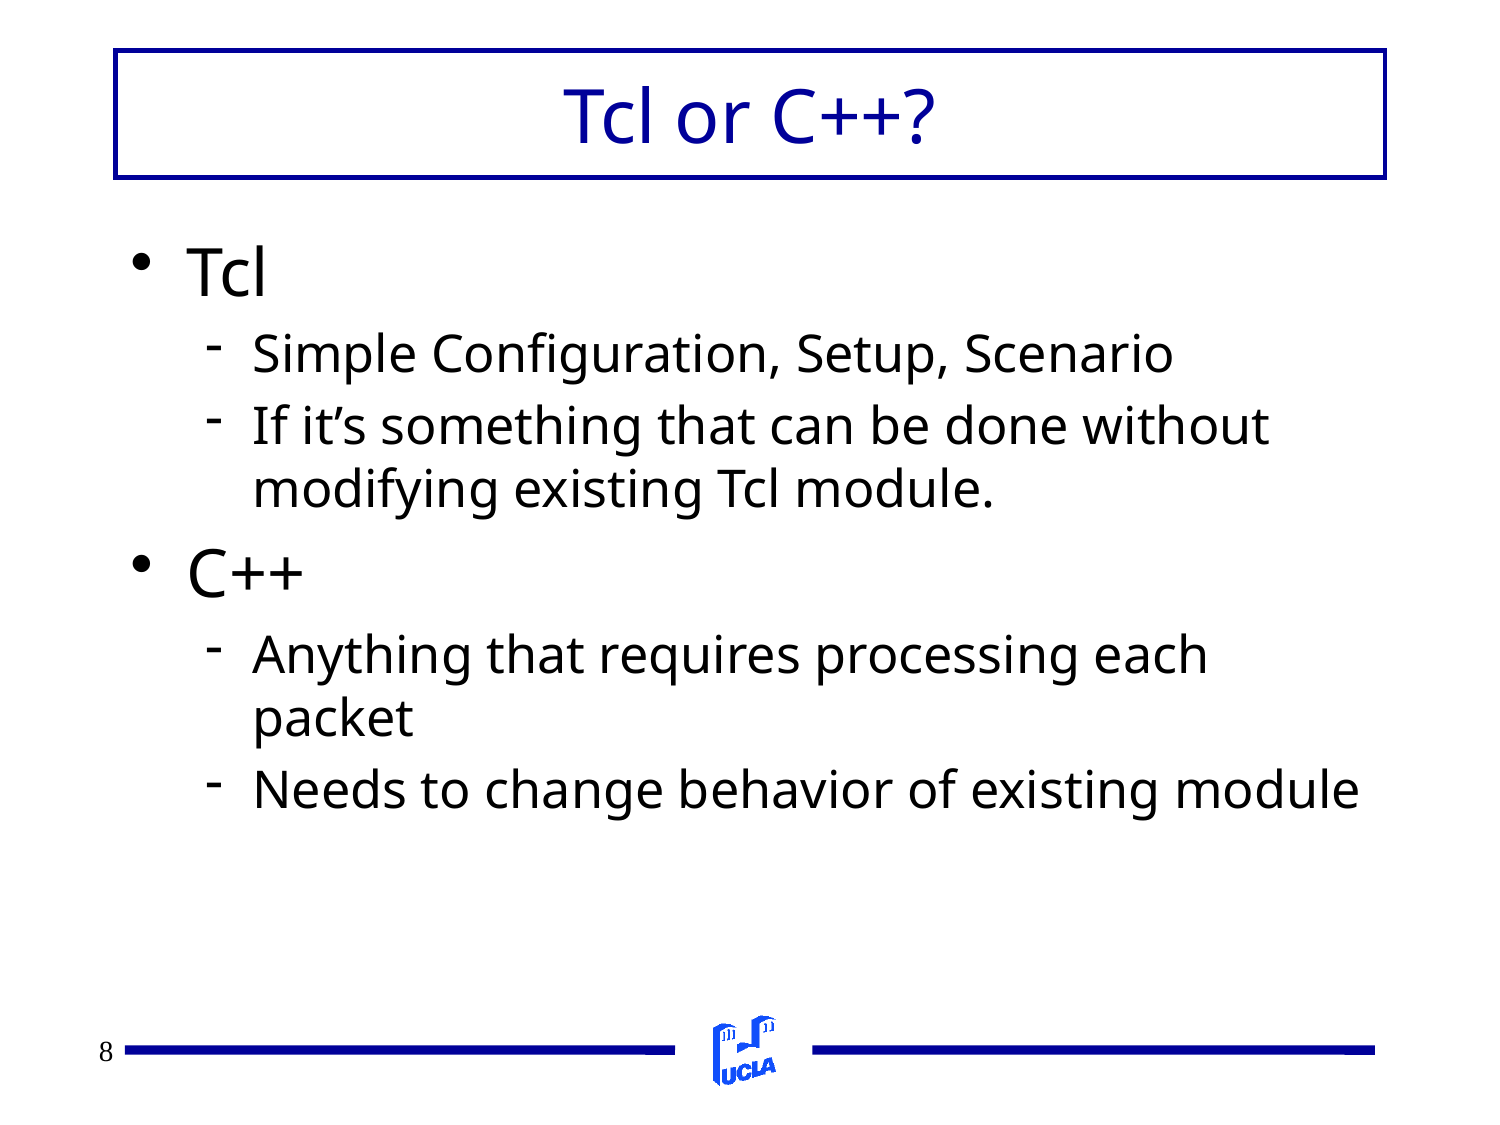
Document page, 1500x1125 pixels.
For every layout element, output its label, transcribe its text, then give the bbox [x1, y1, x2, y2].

title Tcl or C++? [113, 48, 1387, 180]
list Tcl Simple Configuration, Setup, Scenario If it’s something that can be done without modifying existing Tcl module. C++ Anything that requires processing each packet Needs to change behavior of existing module [115, 221, 1386, 1001]
picture [704, 1012, 785, 1090]
slide_number 8 [62, 1024, 151, 1076]
